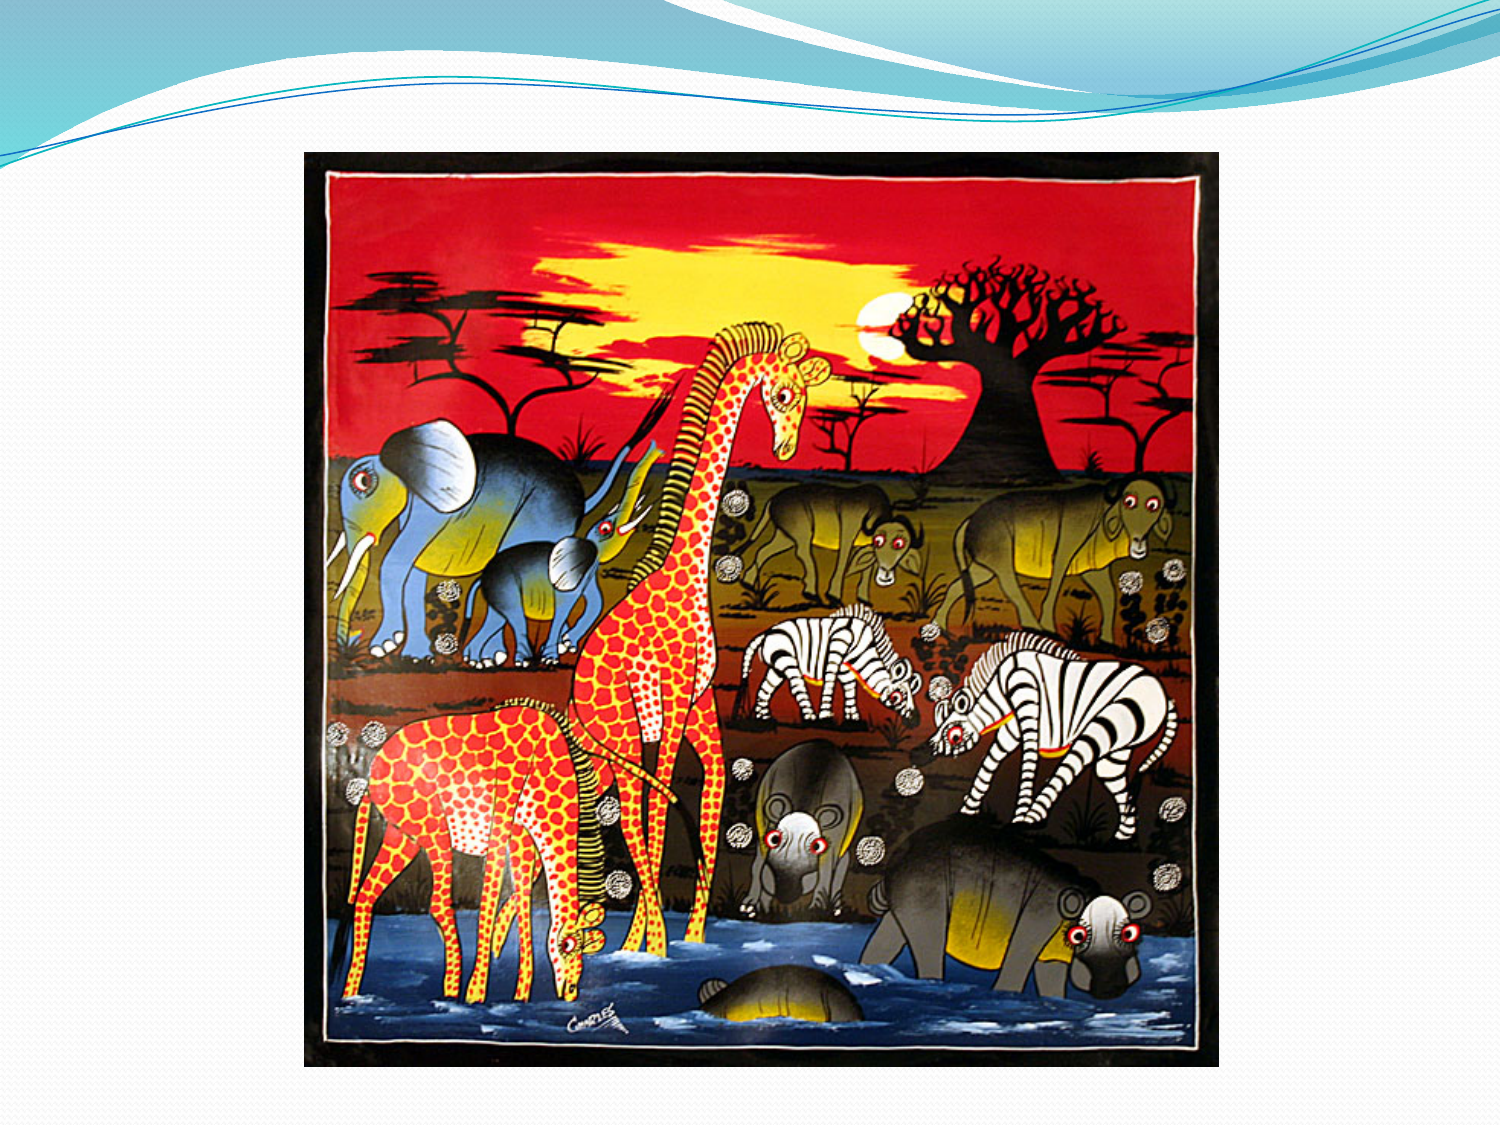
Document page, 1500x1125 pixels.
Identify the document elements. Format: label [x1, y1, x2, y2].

picture [304, 152, 1219, 1067]
